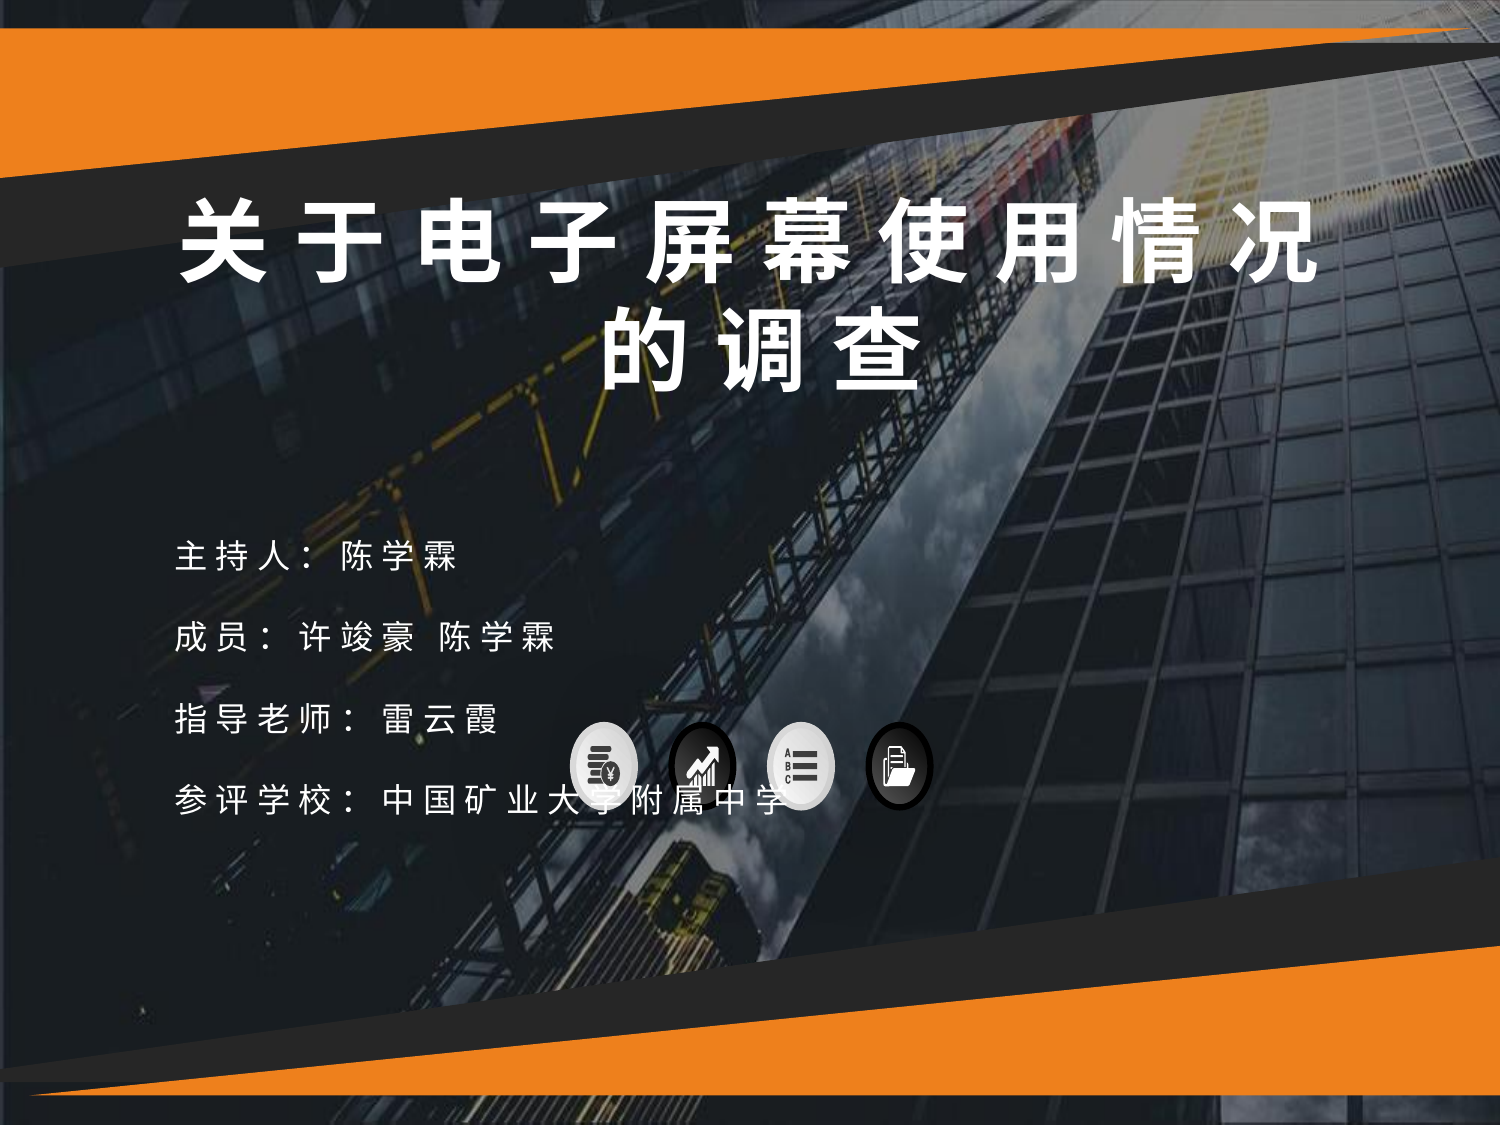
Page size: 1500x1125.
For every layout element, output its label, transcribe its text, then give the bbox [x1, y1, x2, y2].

picture [0, 0, 1500, 42]
picture [0, 56, 1500, 1068]
subtitle 主持人：陈学霖 成员：许竣豪 陈学霖 指导老师：雷云霞 参评学校：中国矿业大学附属中学 [159, 527, 1210, 815]
title 关于电子屏幕使用情况的调查 [123, 172, 1399, 414]
picture [0, 1083, 1500, 1125]
